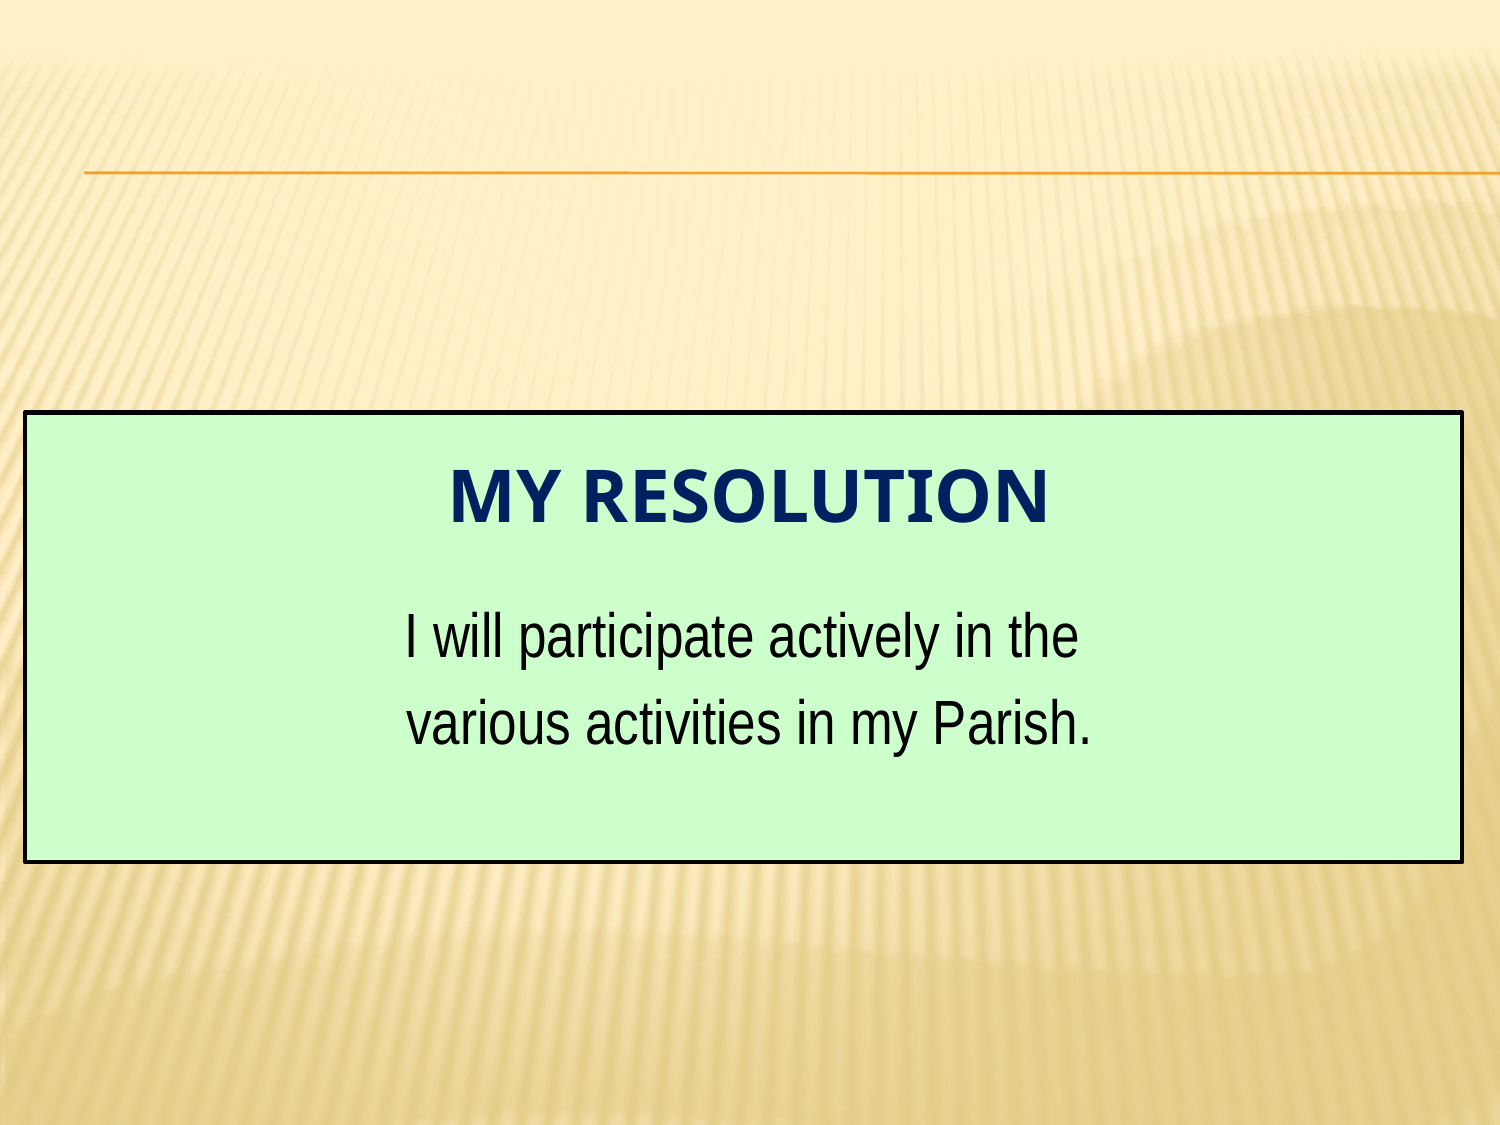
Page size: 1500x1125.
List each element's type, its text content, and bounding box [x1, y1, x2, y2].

title My Resolution [0, 412, 1500, 575]
text_box [23, 575, 1464, 864]
list I will participate actively in the various activities in my Parish. [150, 587, 1350, 800]
